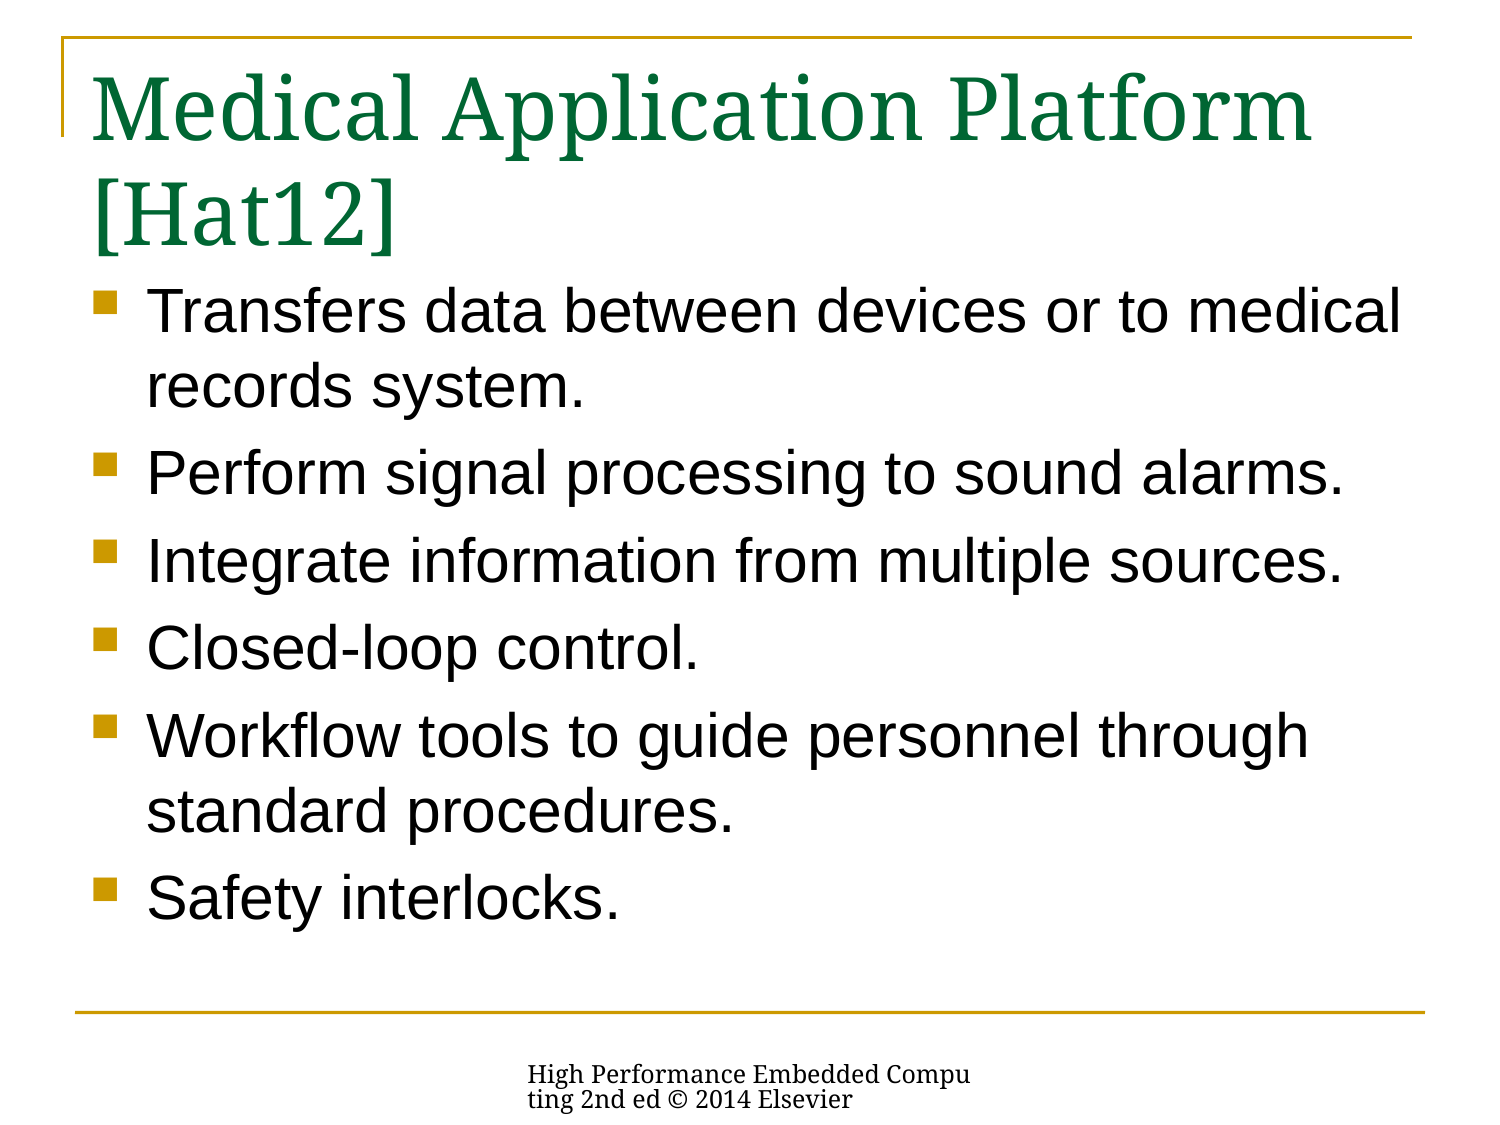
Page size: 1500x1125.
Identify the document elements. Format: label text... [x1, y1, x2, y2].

footer High Performance Embedded Computing 2nd ed © 2014 Elsevier [512, 1025, 988, 1100]
title Medical Application Platform [Hat12] [75, 45, 1425, 233]
list Transfers data between devices or to medical records system. Perform signal processing to sound alarms. Integrate information from multiple sources. Closed-loop control. Workflow tools to guide personnel through standard procedures. Safety interlocks. [75, 262, 1425, 1006]
